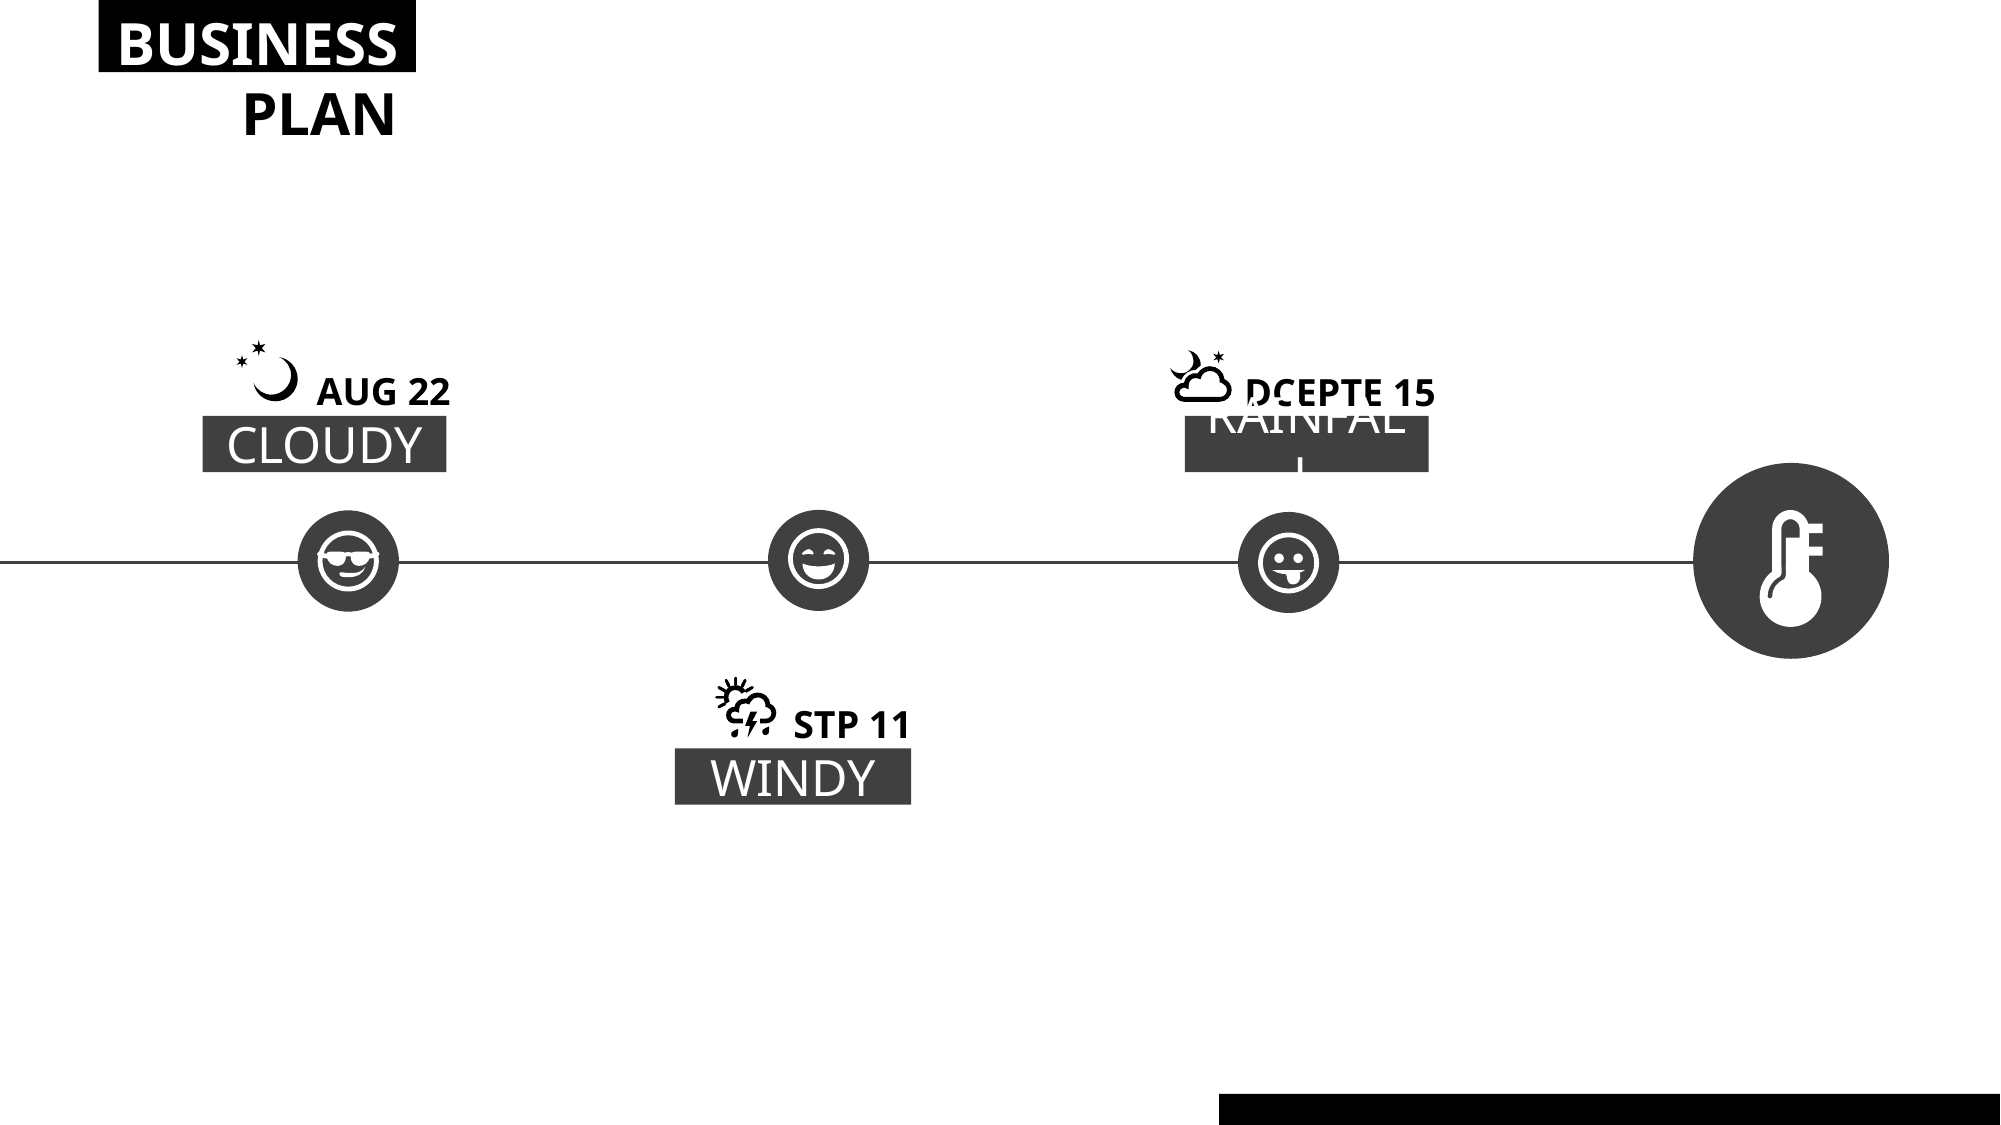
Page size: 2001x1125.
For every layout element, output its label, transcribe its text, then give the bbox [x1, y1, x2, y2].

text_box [767, 509, 870, 611]
text_box AUG 22 [301, 360, 466, 421]
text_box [1237, 511, 1340, 614]
text_box CLOUDY [202, 415, 447, 473]
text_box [1170, 350, 1232, 402]
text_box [715, 676, 777, 738]
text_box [1693, 462, 1889, 659]
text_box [297, 510, 399, 612]
text_box RAINFALL [1184, 415, 1430, 473]
text_box WINDY [674, 747, 912, 806]
text_box BUSINESS PLAN [101, 0, 413, 155]
text_box [1218, 1093, 2000, 1125]
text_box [236, 339, 298, 402]
text_box STP 11 [778, 693, 927, 753]
text_box [413, 0, 417, 73]
text_box DCEPTE 15 [1229, 361, 1451, 422]
